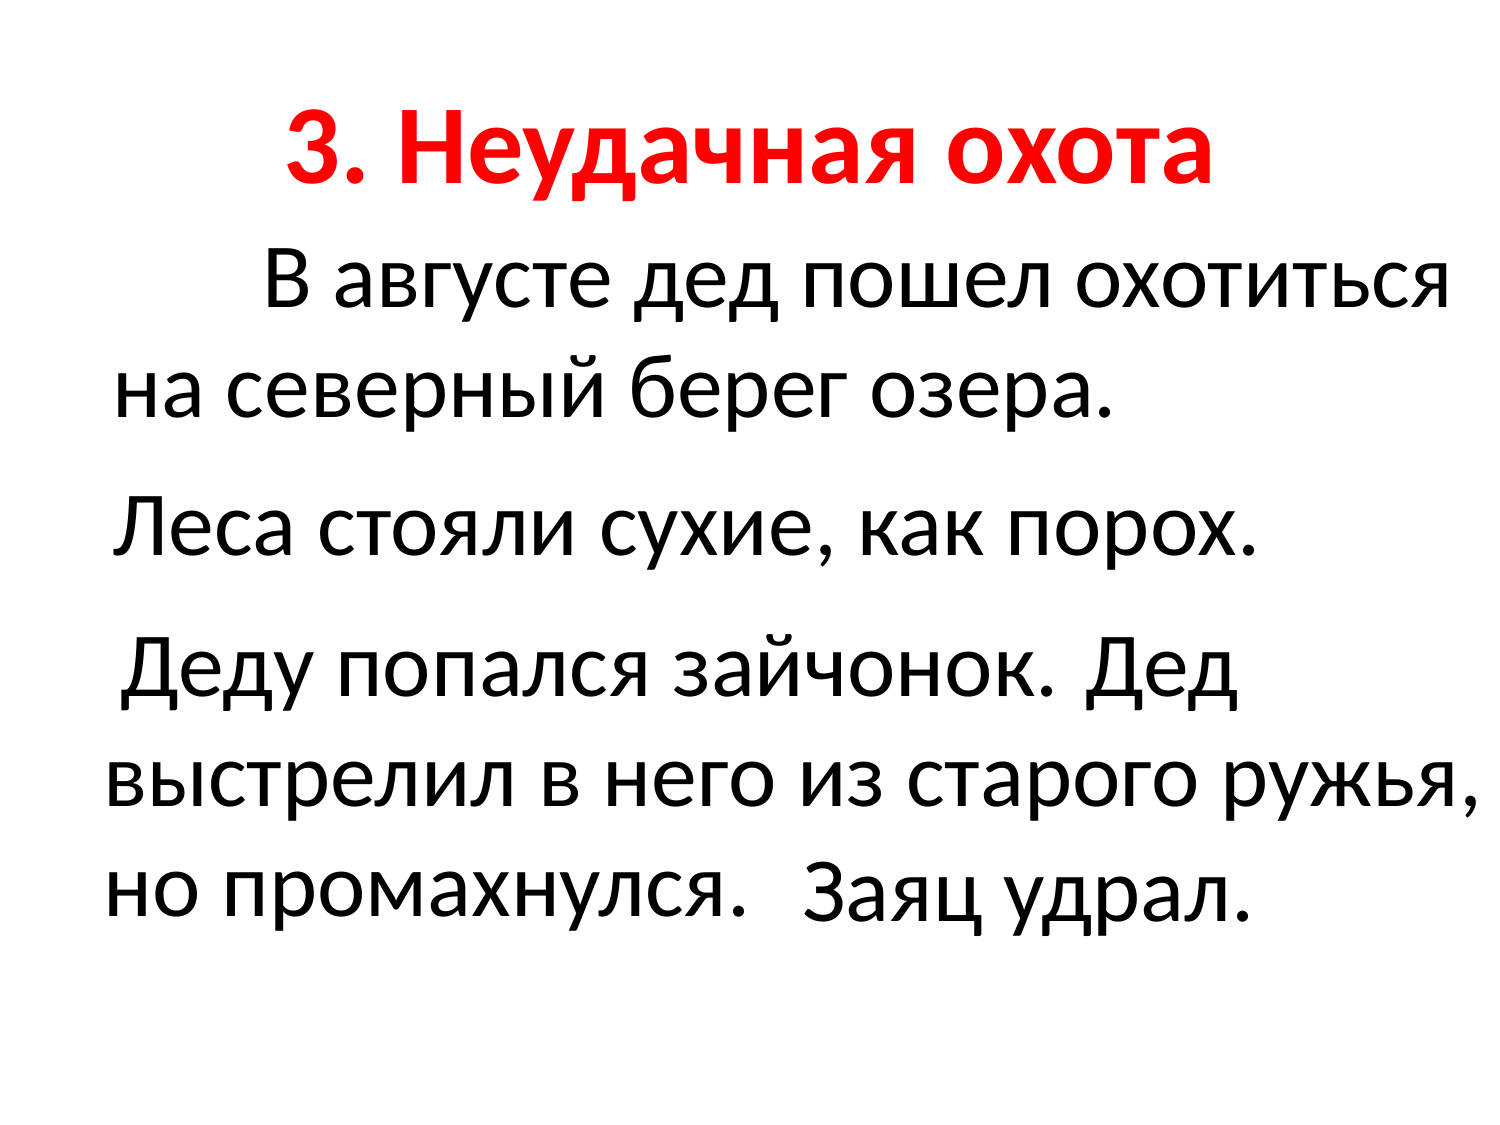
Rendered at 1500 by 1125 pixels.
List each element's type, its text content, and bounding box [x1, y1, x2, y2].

text_box Деду попался зайчонок. Дед выстрелил в него из старого ружья, но промахнулся. [88, 597, 1500, 943]
list Леса стояли сухие, как порох. [41, 456, 1449, 598]
list В августе дед пошел охотиться на северный берег озера. [41, 208, 1471, 492]
text_box Заяц удрал. [787, 822, 1271, 947]
text_box Деду попался зайчонок. [105, 597, 1138, 723]
title 3. Неудачная охота [75, 45, 1425, 208]
